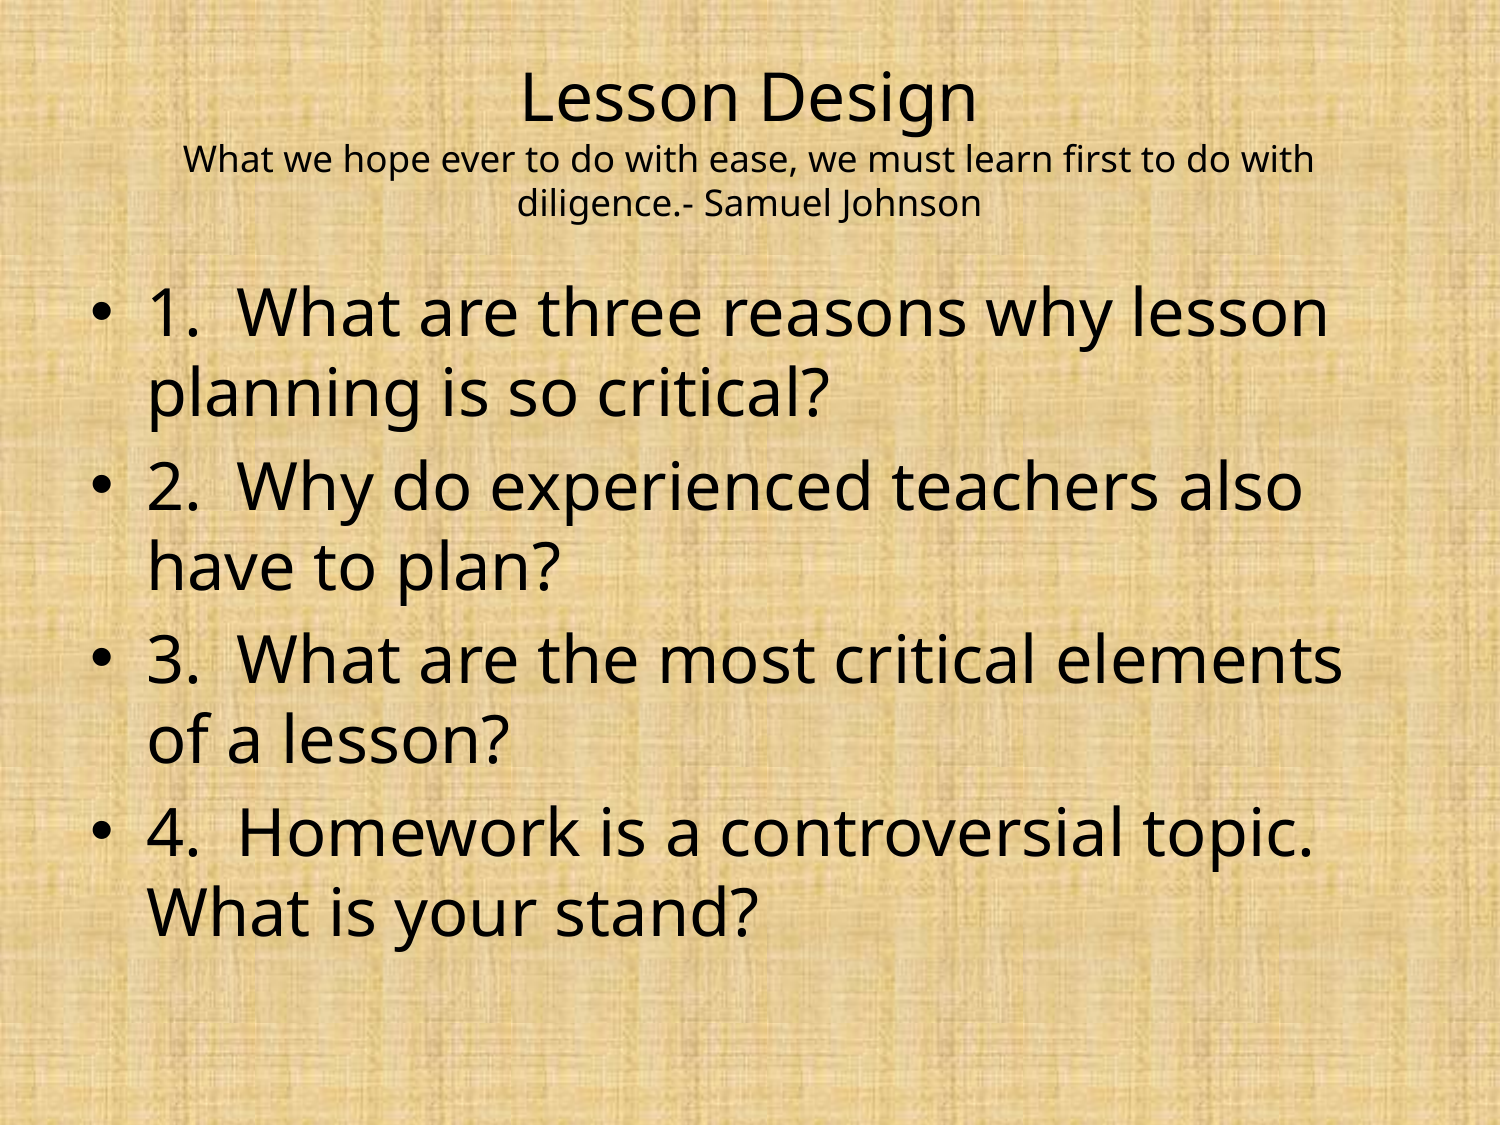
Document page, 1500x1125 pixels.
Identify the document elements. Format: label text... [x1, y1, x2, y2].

title Lesson Design What we hope ever to do with ease, we must learn first to do with diligence.- Samuel Johnson [75, 45, 1425, 233]
list 1. What are three reasons why lesson planning is so critical? 2. Why do experienced teachers also have to plan? 3. What are the most critical elements of a lesson? 4. Homework is a controversial topic. What is your stand? [75, 262, 1425, 1005]
picture [0, 0, 1500, 1125]
